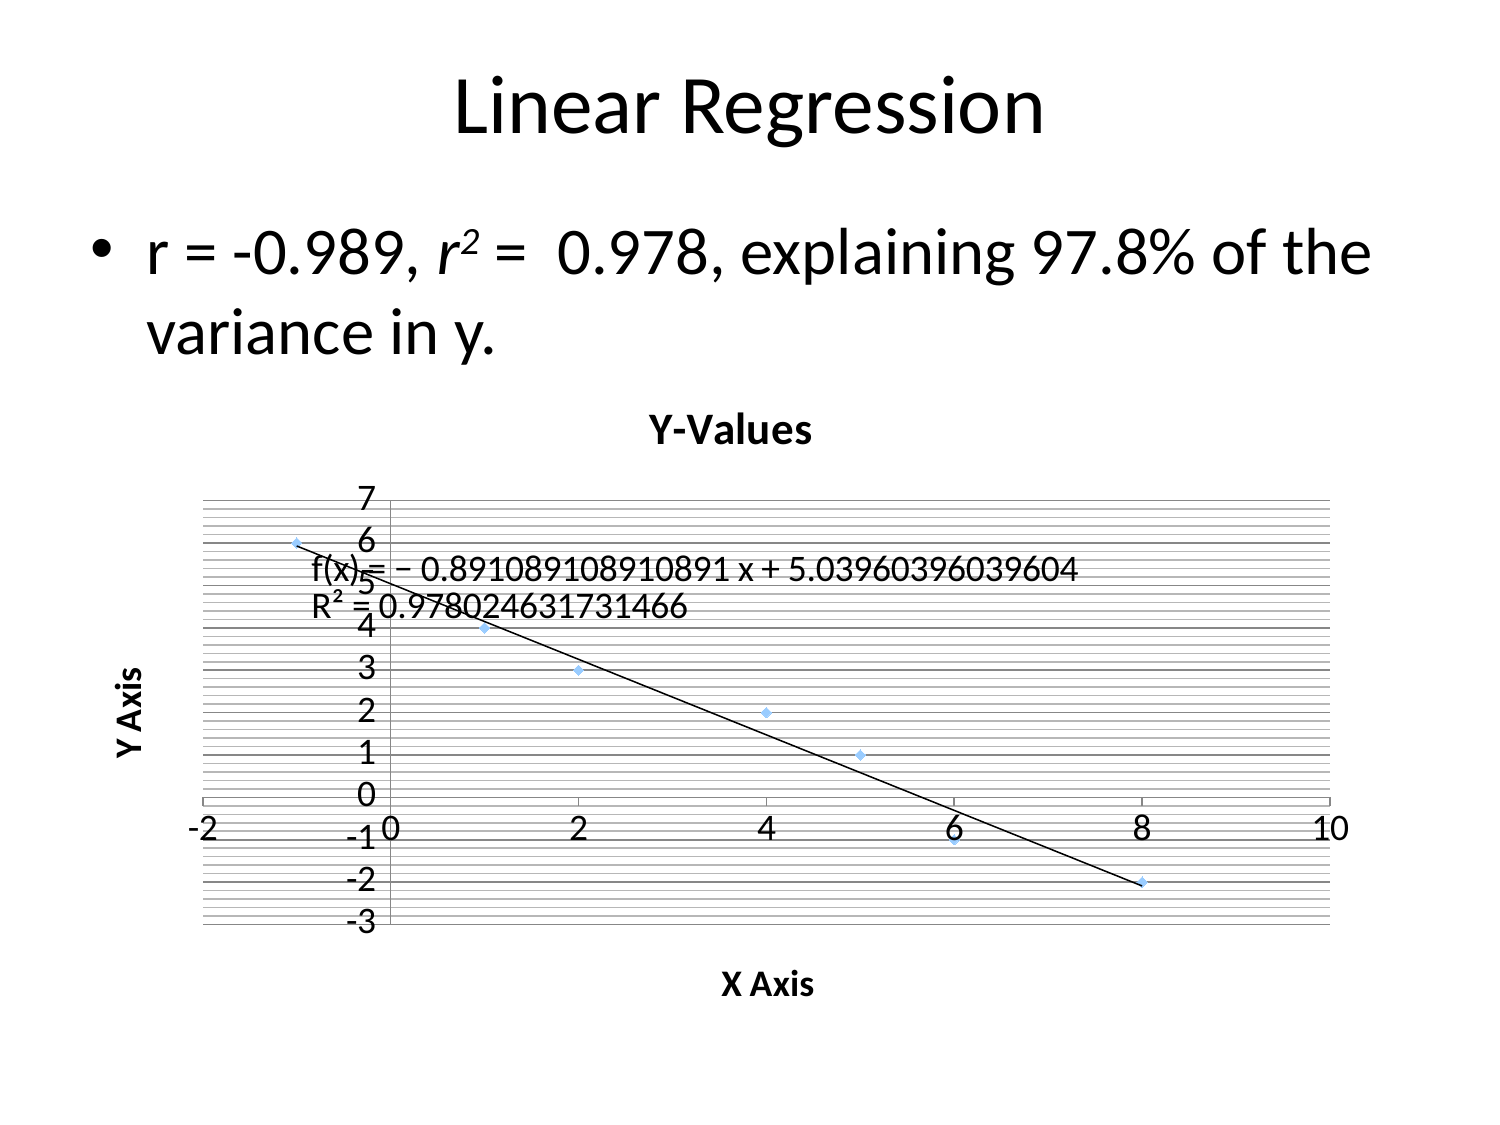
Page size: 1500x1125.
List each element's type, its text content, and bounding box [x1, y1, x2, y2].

title Linear Regression [75, 24, 1425, 175]
list r = -0.989, r2 = 0.978, explaining 97.8% of the variance in y. [75, 200, 1425, 388]
chart [74, 374, 1388, 1042]
